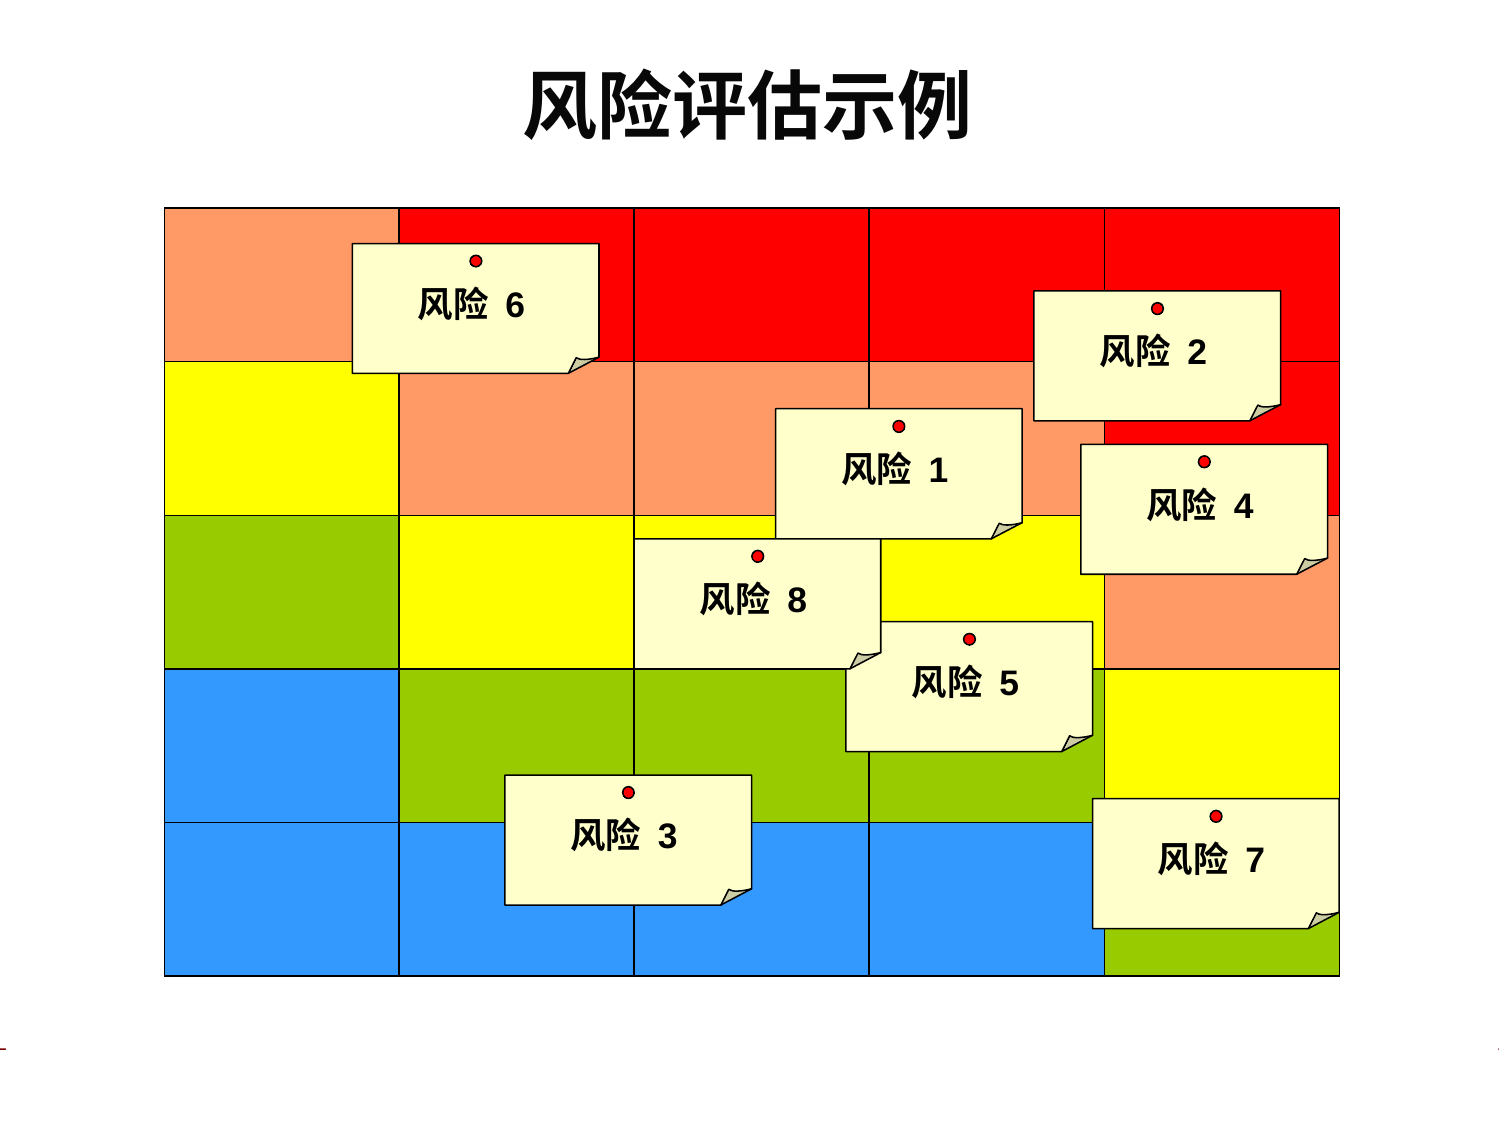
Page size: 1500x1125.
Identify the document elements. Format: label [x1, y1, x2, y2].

text_box [5, 0, 1499, 1125]
